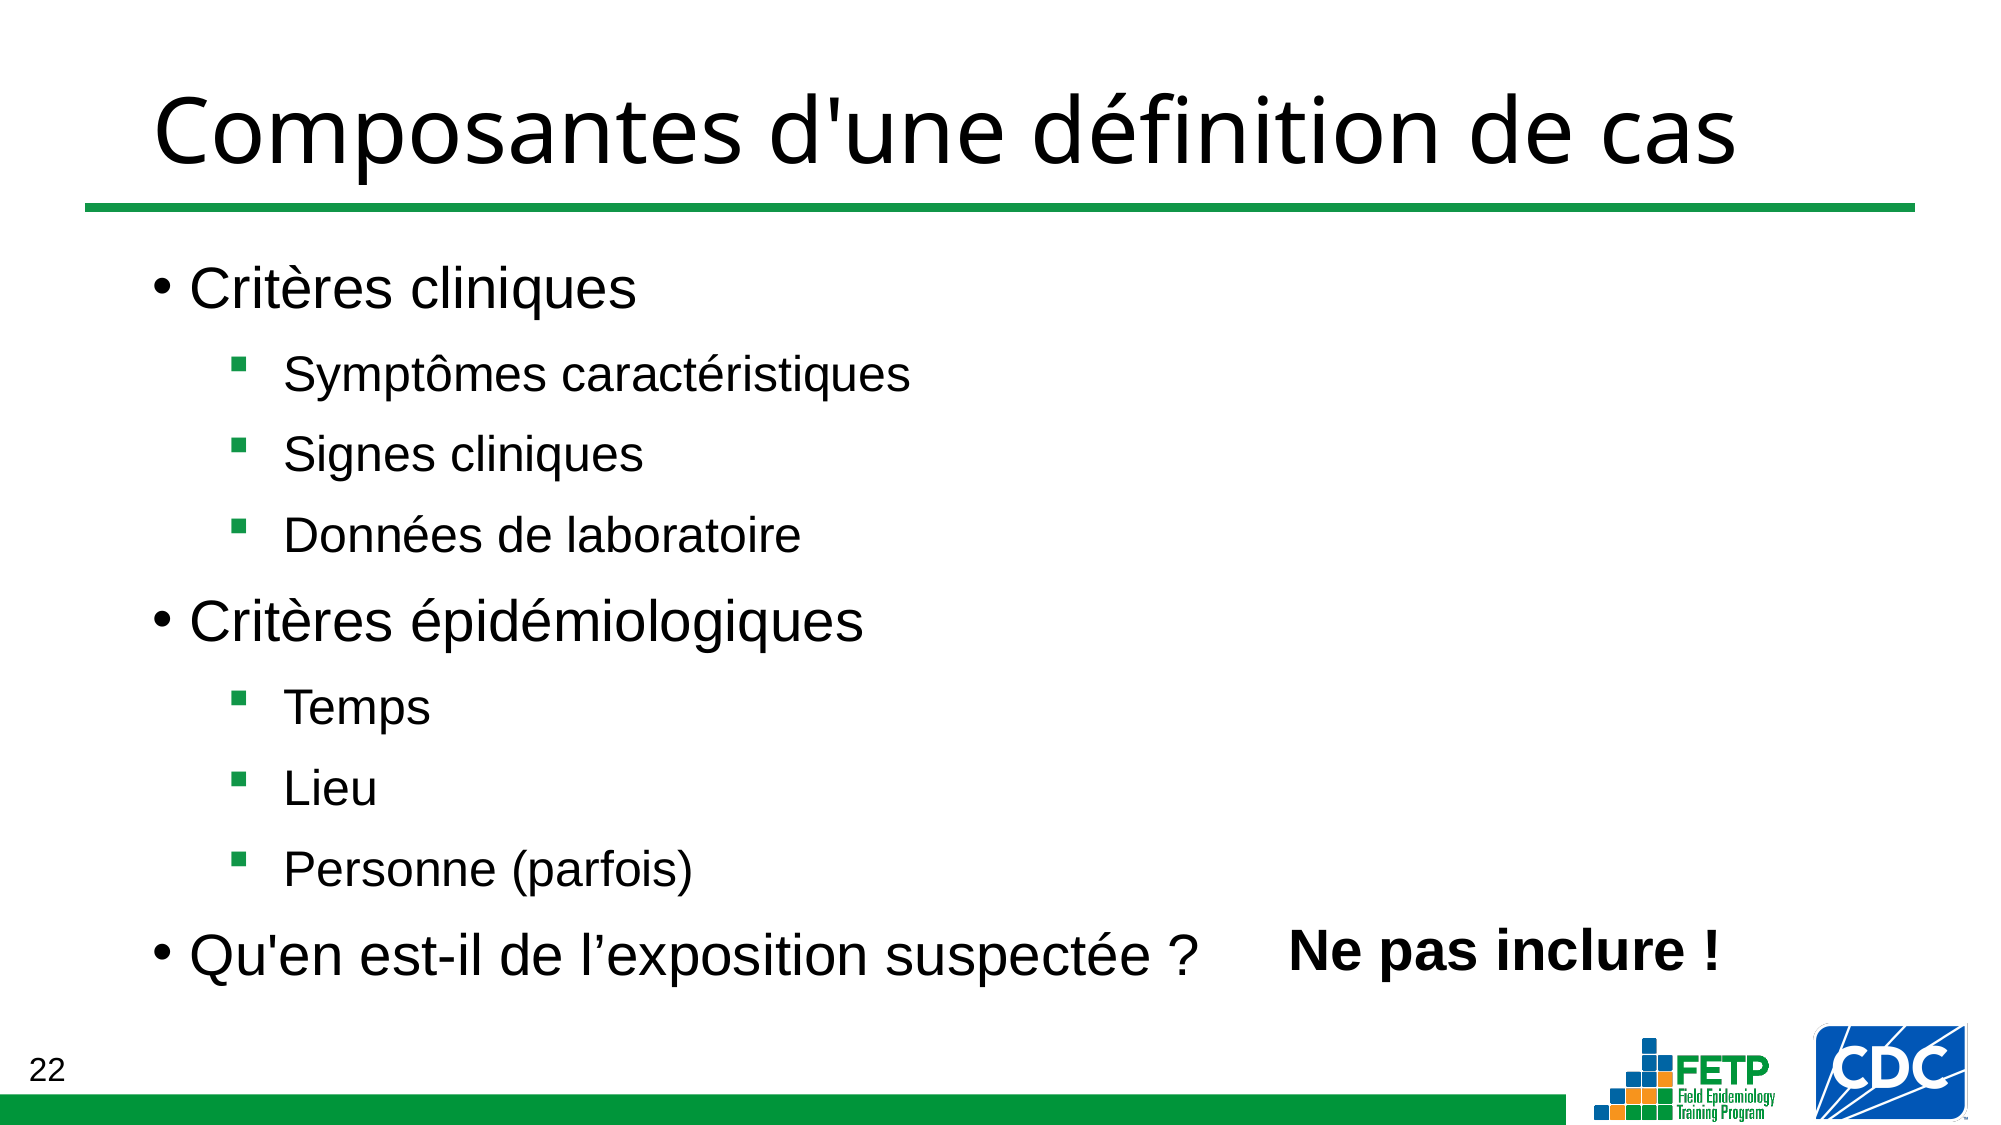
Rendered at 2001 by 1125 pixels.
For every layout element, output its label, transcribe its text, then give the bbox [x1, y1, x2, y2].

picture [1813, 1023, 1968, 1122]
title Composantes d'une définition de cas [137, 76, 1863, 208]
picture [1594, 1038, 1775, 1122]
text_box Ne pas inclure ! [1273, 904, 1770, 987]
list Critères cliniques Symptômes caractéristiques Signes cliniques Données de laboratoire Critères épidémiologiques Temps Lieu Personne (parfois) Qu'en est-il de l’exposition suspectée ? [137, 242, 1863, 1004]
